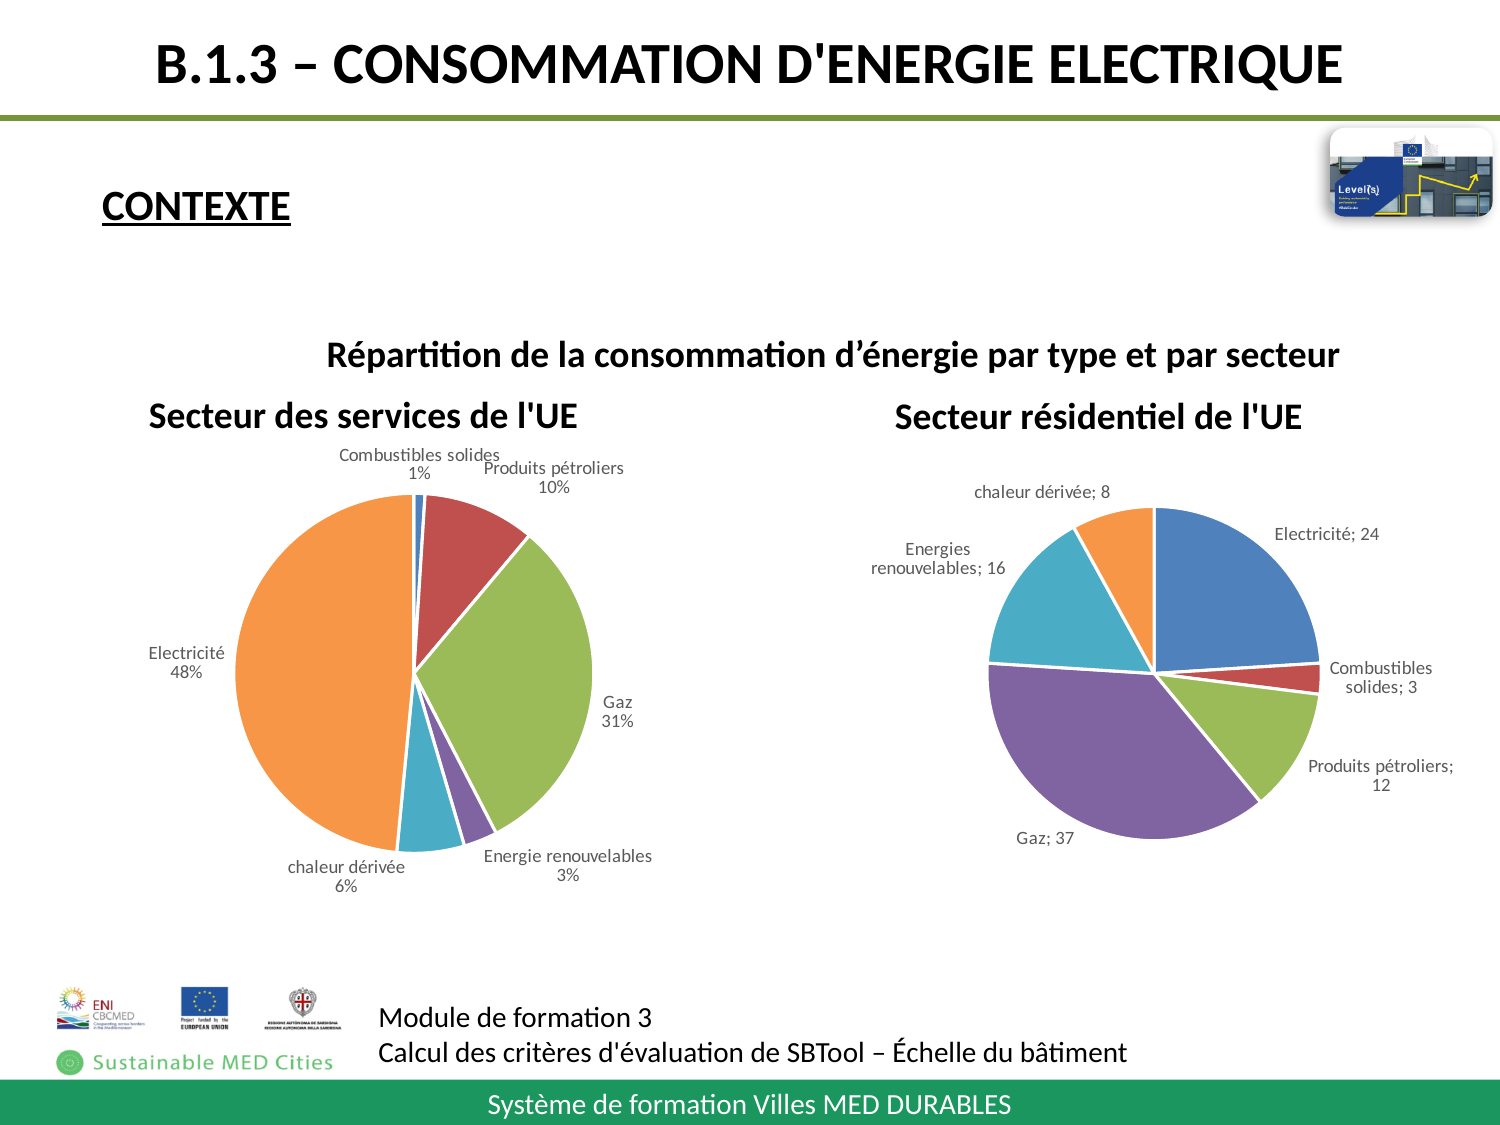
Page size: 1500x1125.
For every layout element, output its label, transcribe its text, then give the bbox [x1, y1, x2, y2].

list CONTEXTE [87, 169, 1438, 252]
picture [1329, 127, 1493, 217]
chart [49, 437, 1500, 909]
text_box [0, 972, 1500, 1125]
text_box Répartition de la consommation d’énergie par type et par secteur [311, 322, 1357, 382]
title B.1.3 – CONSOMMATION D'ENERGIE ELECTRIQUE [0, 0, 1500, 121]
text_box Secteur des services de l'UE [134, 383, 594, 435]
text_box Secteur résidentiel de l'UE [880, 384, 1318, 442]
